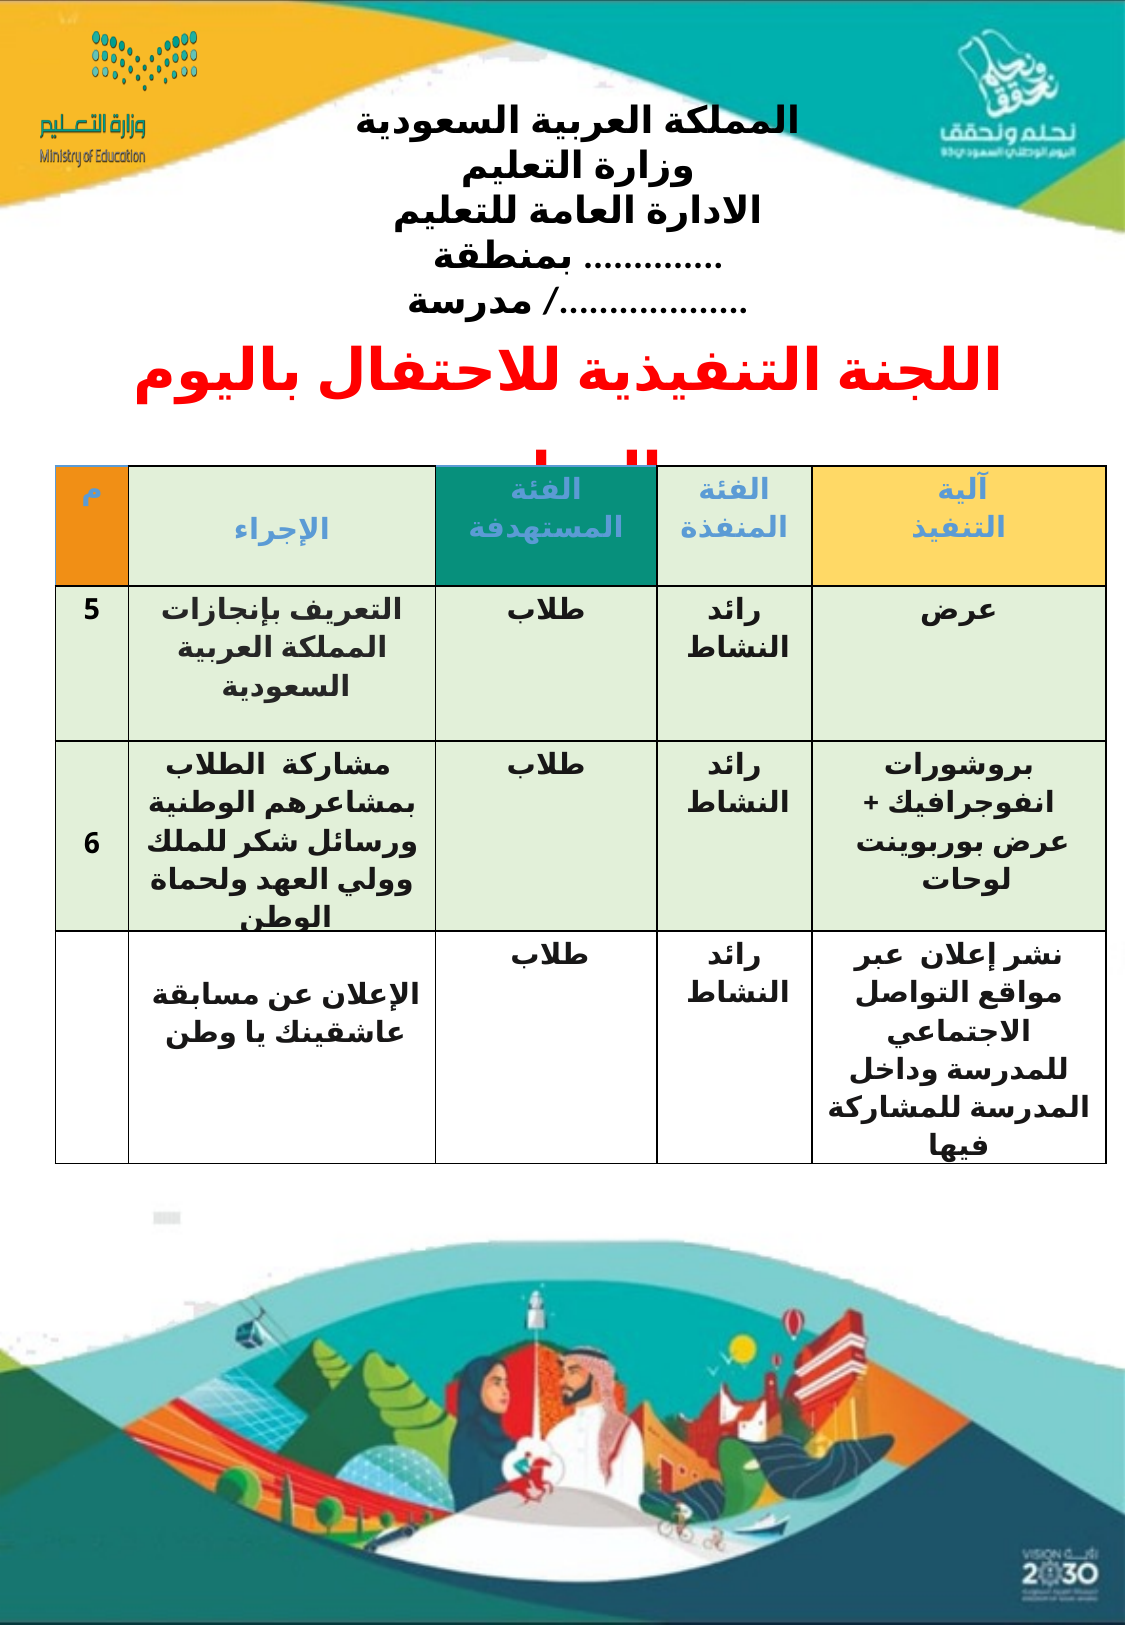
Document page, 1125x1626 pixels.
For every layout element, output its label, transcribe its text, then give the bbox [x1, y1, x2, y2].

text_box المملكة العربية السعودية وزارة التعليم الادارة العامة للتعليم بمنطقة .............. مدرسة /................... [276, 84, 880, 332]
table_cell رائد النشاط [658, 587, 811, 740]
table_header آلية التنفيذ [813, 467, 1105, 585]
table_cell نشر إعلان عبر مواقع التواصل الاجتماعي للمدرسة وداخل المدرسة للمشاركة فيها [813, 932, 1105, 1163]
table_cell طلاب [436, 742, 656, 930]
table_cell رائد النشاط [658, 742, 811, 930]
table_cell 5 [56, 587, 128, 740]
table_cell طلاب [436, 587, 656, 740]
text_box اللجنة التنفيذية للاحتفال باليوم الوطني [55, 259, 1082, 465]
table_cell [56, 932, 128, 1163]
table_header الفئة المستهدفة [436, 467, 656, 585]
table_cell الإعلان عن مسابقة عاشقينك يا وطن [129, 932, 435, 1163]
table_cell رائد النشاط [658, 932, 811, 1163]
table_cell مشاركة الطلاب بمشاعرهم الوطنية ورسائل شكر للملك وولي العهد ولحماة الوطن [129, 742, 435, 930]
table_cell التعريف بإنجازات المملكة العربية السعودية [129, 587, 435, 740]
picture [0, 0, 1125, 1625]
table_cell طلاب [436, 932, 656, 1163]
table_cell عرض [813, 587, 1105, 740]
table_header الإجراء [129, 467, 435, 585]
table_header م [56, 467, 128, 585]
table_cell بروشورات انفوجرافيك + عرض بوربوينت لوحات [813, 742, 1105, 930]
table_header الفئة المنفذة [658, 467, 811, 585]
table_cell 6 [56, 742, 128, 930]
